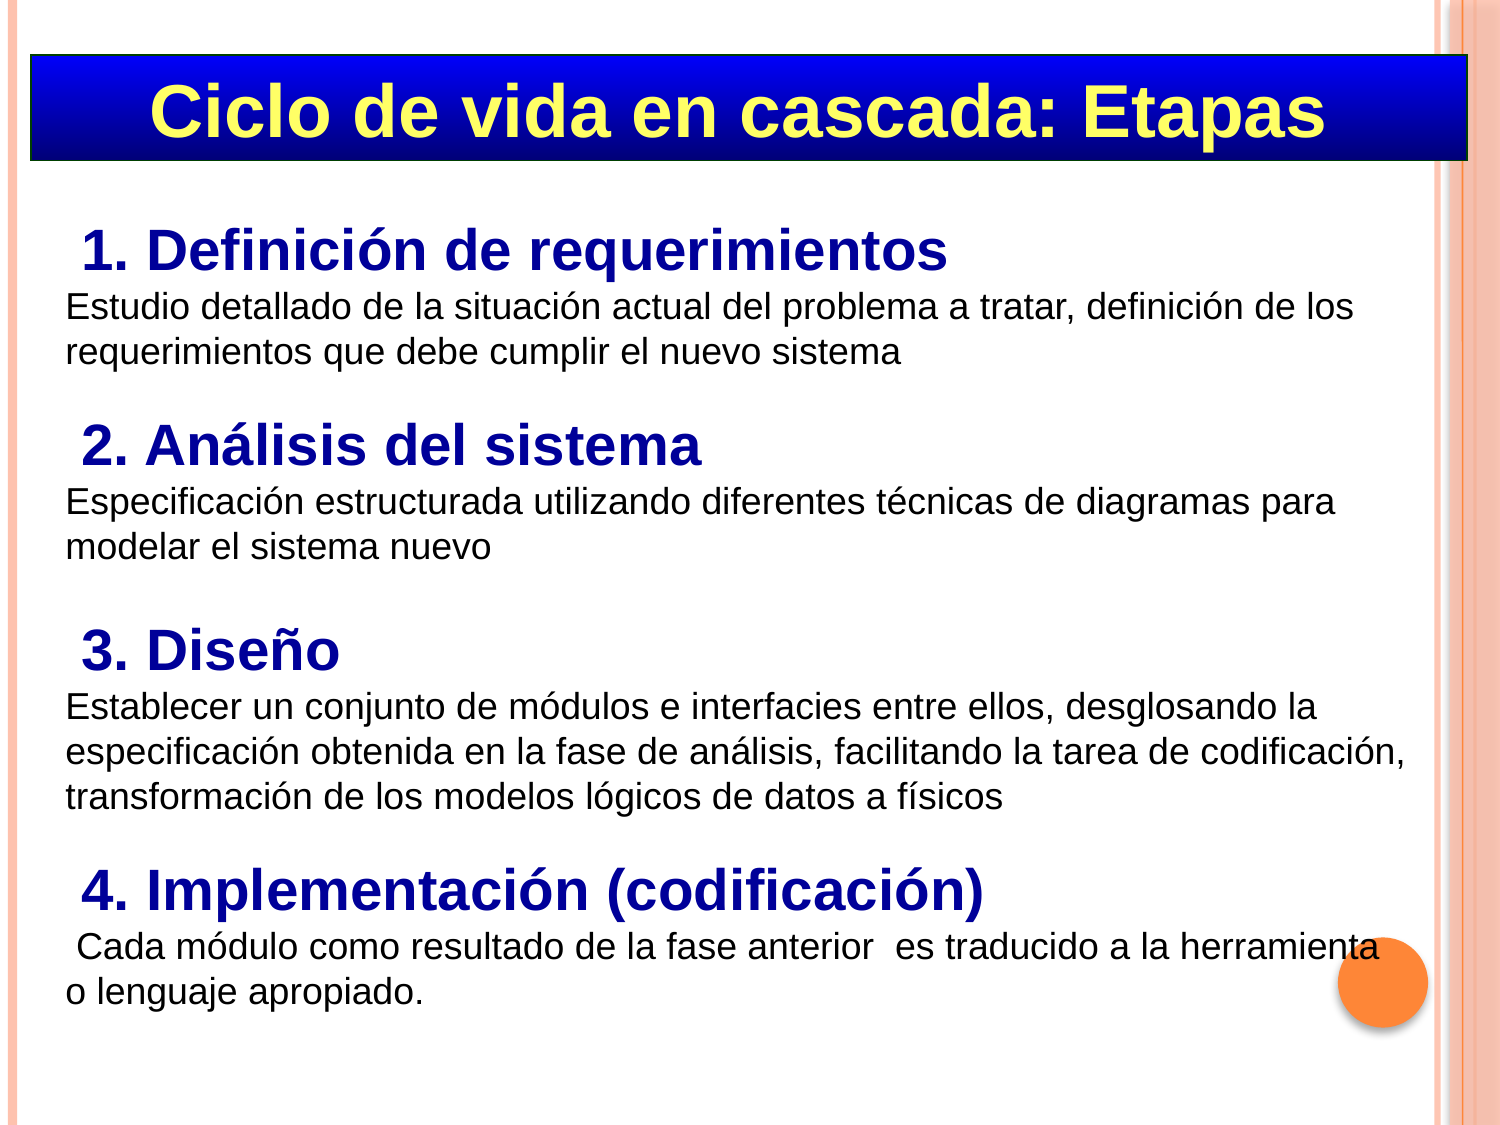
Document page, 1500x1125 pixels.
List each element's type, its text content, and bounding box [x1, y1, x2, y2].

text_box 1. Definición de requerimientos Estudio detallado de la situación actual del problema a tratar, definición de los requerimientos que debe cumplir el nuevo sistema 2. Análisis del sistema Especificación estructurada utilizando diferentes técnicas de diagramas para modelar el sistema nuevo 3. Diseño Establecer un conjunto de módulos e interfacies entre ellos, desglosando la especificación obtenida en la fase de análisis, facilitando la tarea de codificación, transformación de los modelos lógicos de datos a físicos 4. Implementación (codificación) Cada módulo como resultado de la fase anterior es traducido a la herramienta o lenguaje apropiado. [50, 169, 1425, 1055]
text_box Ciclo de vida en cascada: Etapas [31, 55, 1467, 161]
